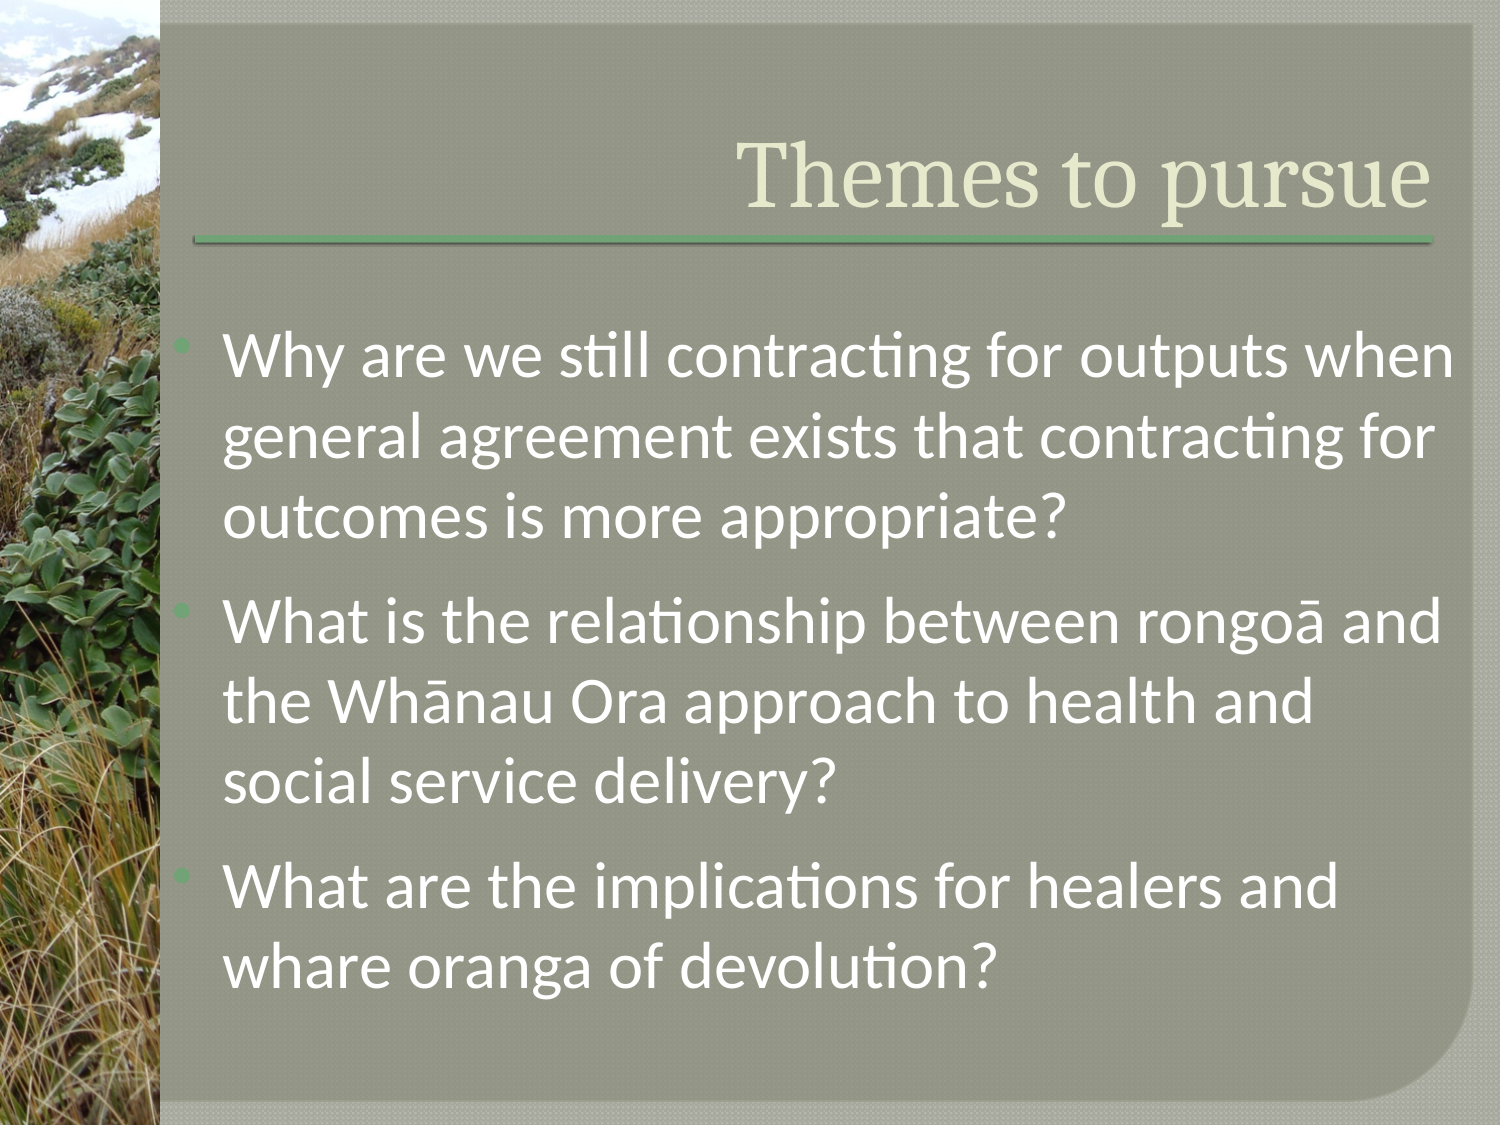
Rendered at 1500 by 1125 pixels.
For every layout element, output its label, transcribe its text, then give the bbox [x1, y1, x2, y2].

title Themes to pursue [180, 46, 1447, 234]
list Why are we still contracting for outputs when general agreement exists that contracting for outcomes is more appropriate? What is the relationship between rongoā and the Whānau Ora approach to health and social service delivery? What are the implications for healers and whare oranga of devolution? [159, 278, 1496, 1094]
picture [0, 0, 160, 1125]
